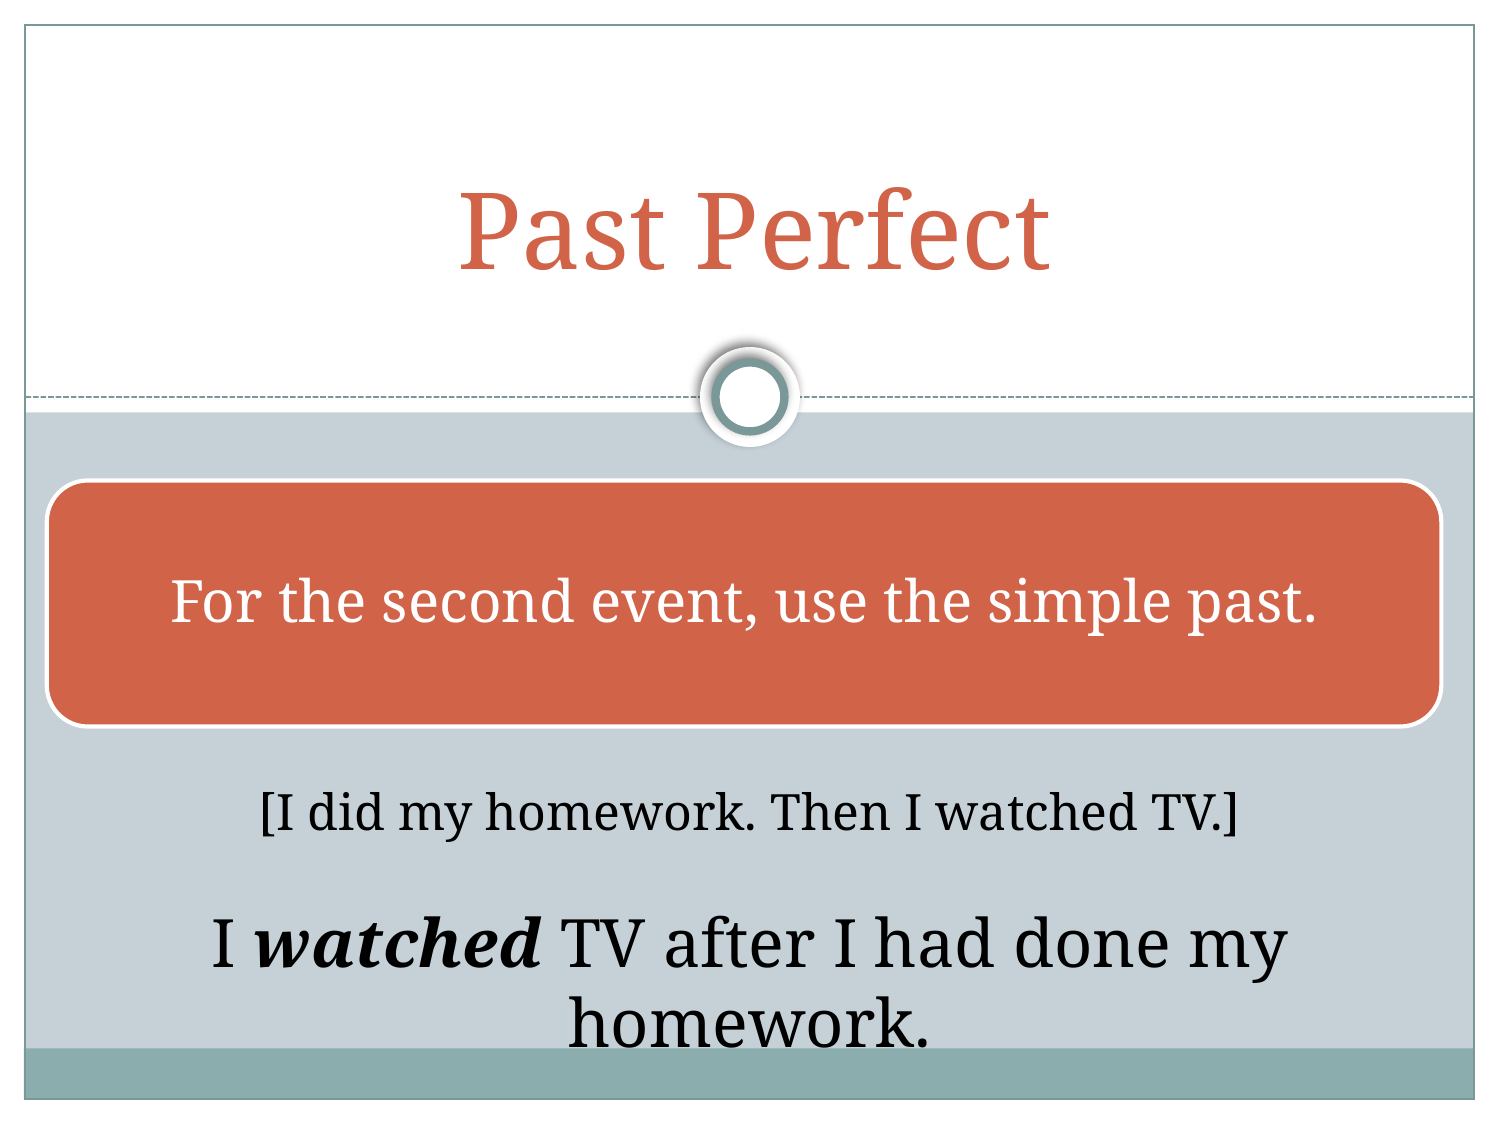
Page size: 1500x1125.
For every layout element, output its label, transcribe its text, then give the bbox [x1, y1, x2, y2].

text_box [I did my homework. Then I watched TV.] I watched TV after I had done my homework. [35, 773, 1465, 1069]
title Past Perfect [117, 152, 1393, 444]
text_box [46, 456, 1442, 751]
